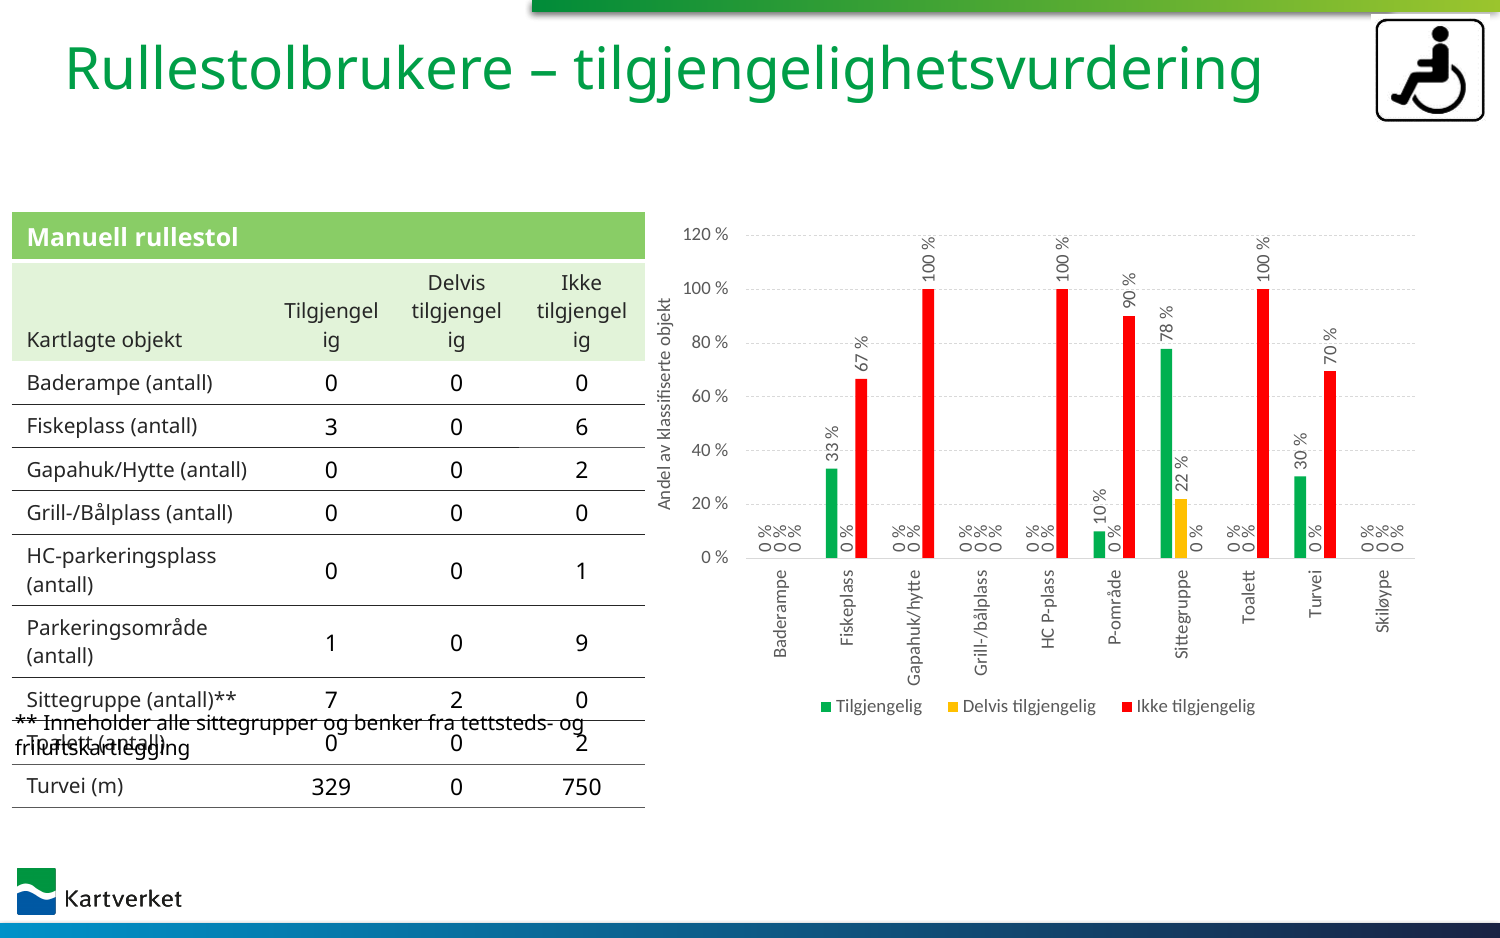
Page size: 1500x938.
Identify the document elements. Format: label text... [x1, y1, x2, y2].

table_cell 9 [519, 606, 638, 677]
table_cell 0 [394, 405, 519, 447]
table_cell 0 [394, 768, 519, 807]
table_cell 6 [519, 405, 638, 447]
table_header Manuell rullestol [12, 212, 645, 259]
table_cell Sittegruppe (antall)** [12, 678, 269, 702]
table_cell 0 [269, 361, 394, 404]
table_cell HC-parkeringsplass (antall) [12, 535, 269, 605]
table_cell 0 [394, 606, 519, 677]
table_cell Fiskeplass (antall) [12, 405, 269, 447]
table_cell Tilgjengelig [269, 263, 394, 361]
table_cell Delvis tilgjengelig [394, 263, 519, 361]
table_cell 0 [394, 448, 519, 490]
table_cell Turvei (m) [12, 768, 269, 807]
table_cell 0 [269, 448, 394, 490]
table_cell 0 [269, 535, 394, 605]
table_cell Kartlagte objekt [12, 263, 269, 361]
table_cell Baderampe (antall) [12, 361, 269, 404]
text_box ** Inneholder alle sittegrupper og benker fra tettsteds- og friluftskartlegging [0, 702, 745, 768]
table_cell 3 [269, 405, 394, 447]
table_cell 2 [394, 678, 519, 702]
table_cell 0 [519, 491, 638, 534]
table_cell 329 [269, 768, 394, 807]
table_cell 0 [269, 491, 394, 534]
table_cell Parkeringsområde (antall) [12, 606, 269, 677]
table_cell Ikke tilgjengelig [519, 263, 638, 361]
picture [643, 218, 1427, 728]
table_cell 2 [519, 448, 638, 490]
table_cell Grill-/Bålplass (antall) [12, 491, 269, 534]
table_cell 0 [394, 361, 519, 404]
table_cell 0 [519, 678, 638, 702]
table_cell 1 [519, 535, 638, 605]
table_cell 1 [269, 606, 394, 677]
table_cell 0 [519, 361, 638, 404]
table_cell 7 [269, 678, 394, 702]
table_cell 750 [519, 768, 645, 807]
text_box Rullestolbrukere – tilgjengelighetsvurdering [49, 12, 1372, 109]
picture [1371, 13, 1491, 127]
table_cell 0 [394, 491, 519, 534]
table_cell Gapahuk/Hytte (antall) [12, 448, 269, 490]
table_cell 0 [394, 535, 519, 605]
